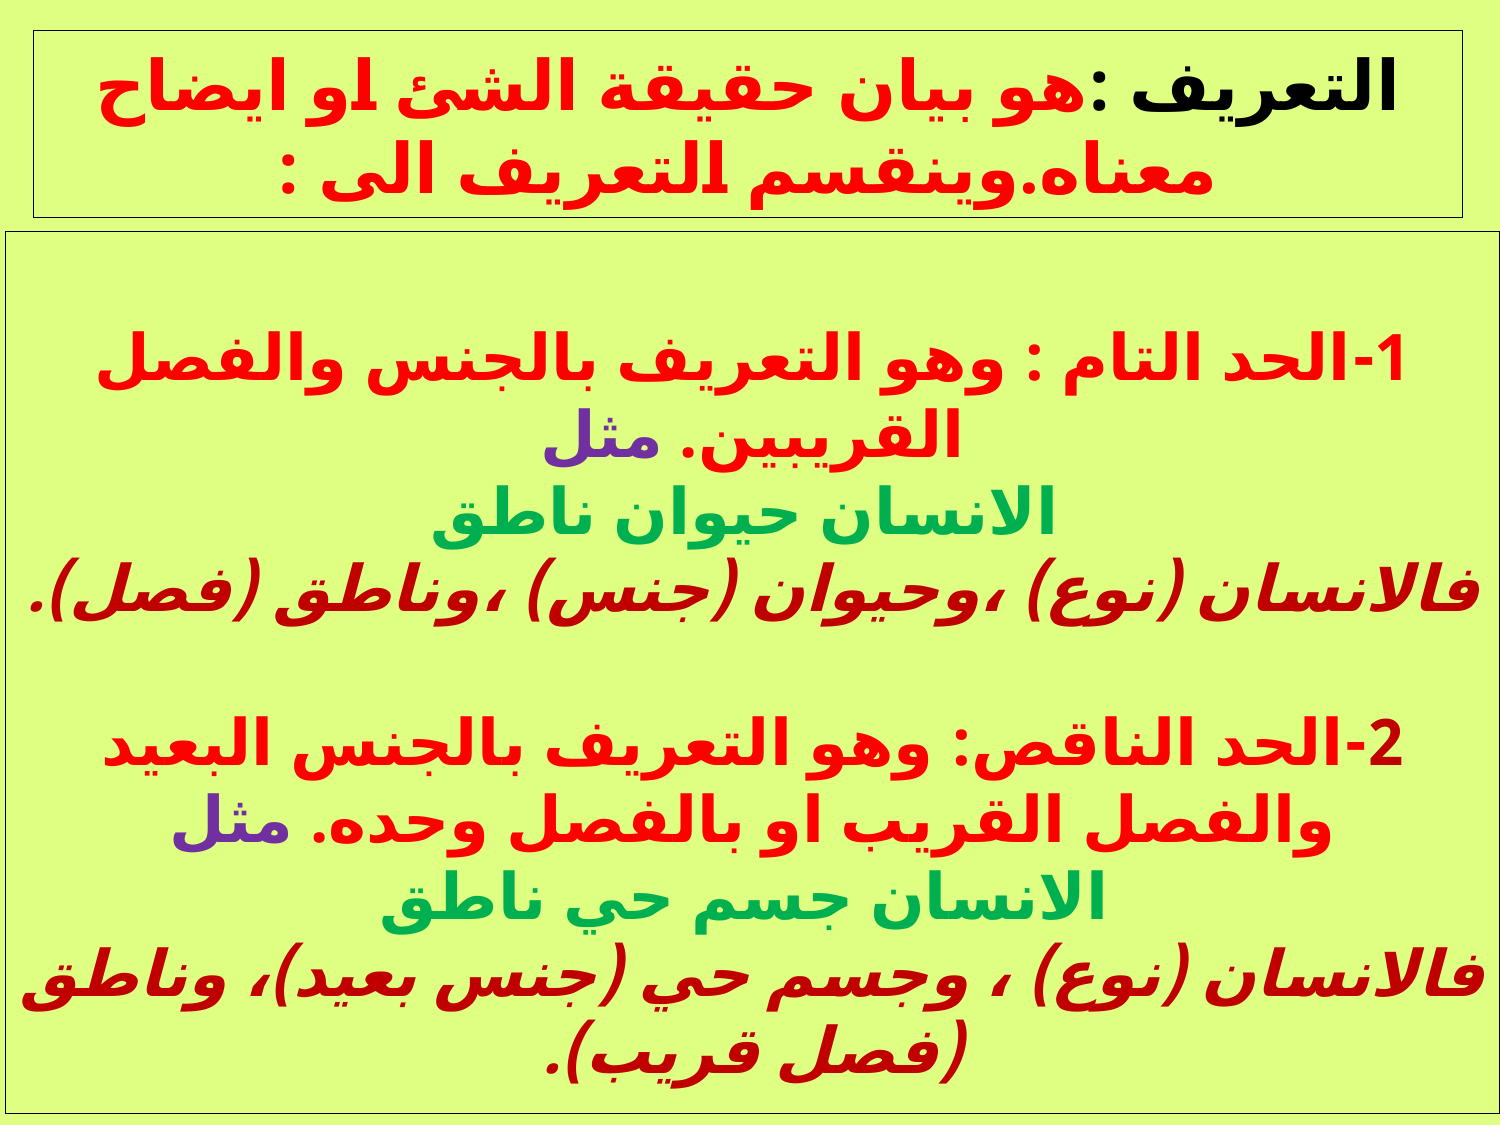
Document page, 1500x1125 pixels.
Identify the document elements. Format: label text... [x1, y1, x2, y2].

text_box 1-الحد التام : وهو التعريف بالجنس والفصل القريبين. مثل الانسان حيوان ناطق فالانسان (نوع) ،وحيوان (جنس) ،وناطق (فصل). 2-الحد الناقص: وهو التعريف بالجنس البعيد والفصل القريب او بالفصل وحده. مثل الانسان جسم حي ناطق فالانسان (نوع) ، وجسم حي (جنس بعيد)، وناطق (فصل قريب). [5, 231, 1500, 1114]
text_box التعريف :هو بيان حقيقة الشئ او ايضاح معناه.وينقسم التعريف الى : [33, 30, 1463, 218]
